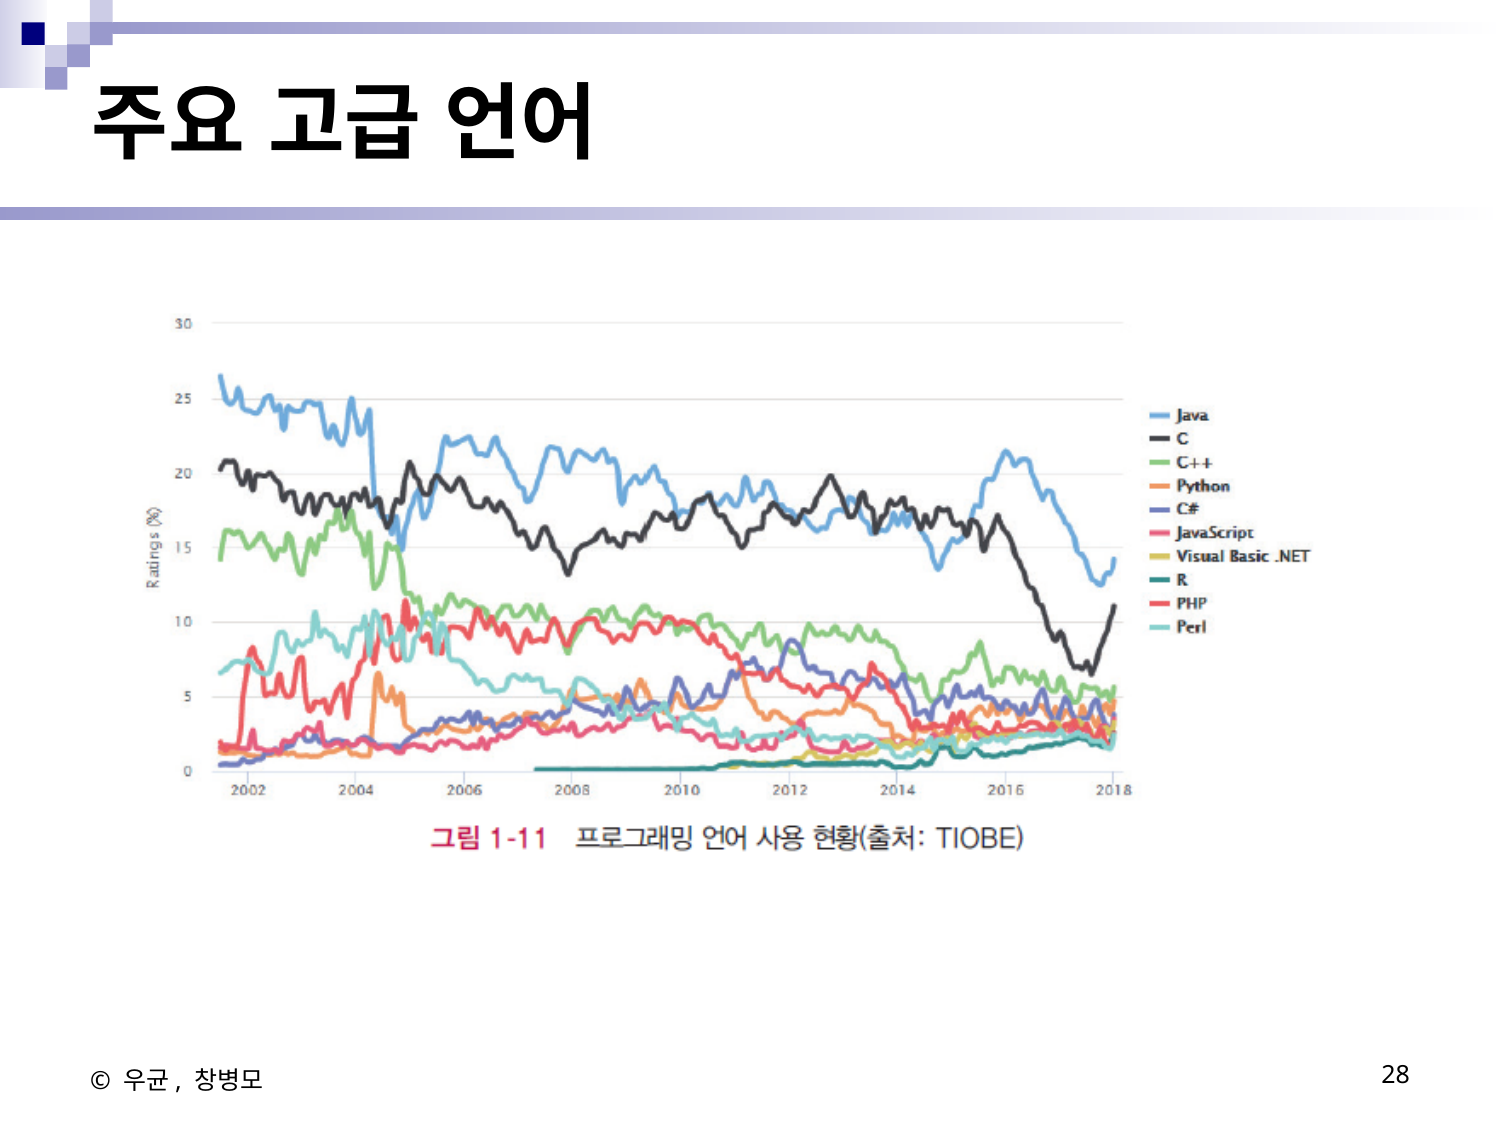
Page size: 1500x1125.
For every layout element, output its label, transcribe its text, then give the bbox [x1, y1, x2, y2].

picture [123, 278, 1343, 859]
slide_number 28 [1074, 1025, 1425, 1100]
slide_number © 우균, 창병모 [75, 1024, 425, 1103]
title 주요 고급 언어 [76, 42, 1427, 197]
